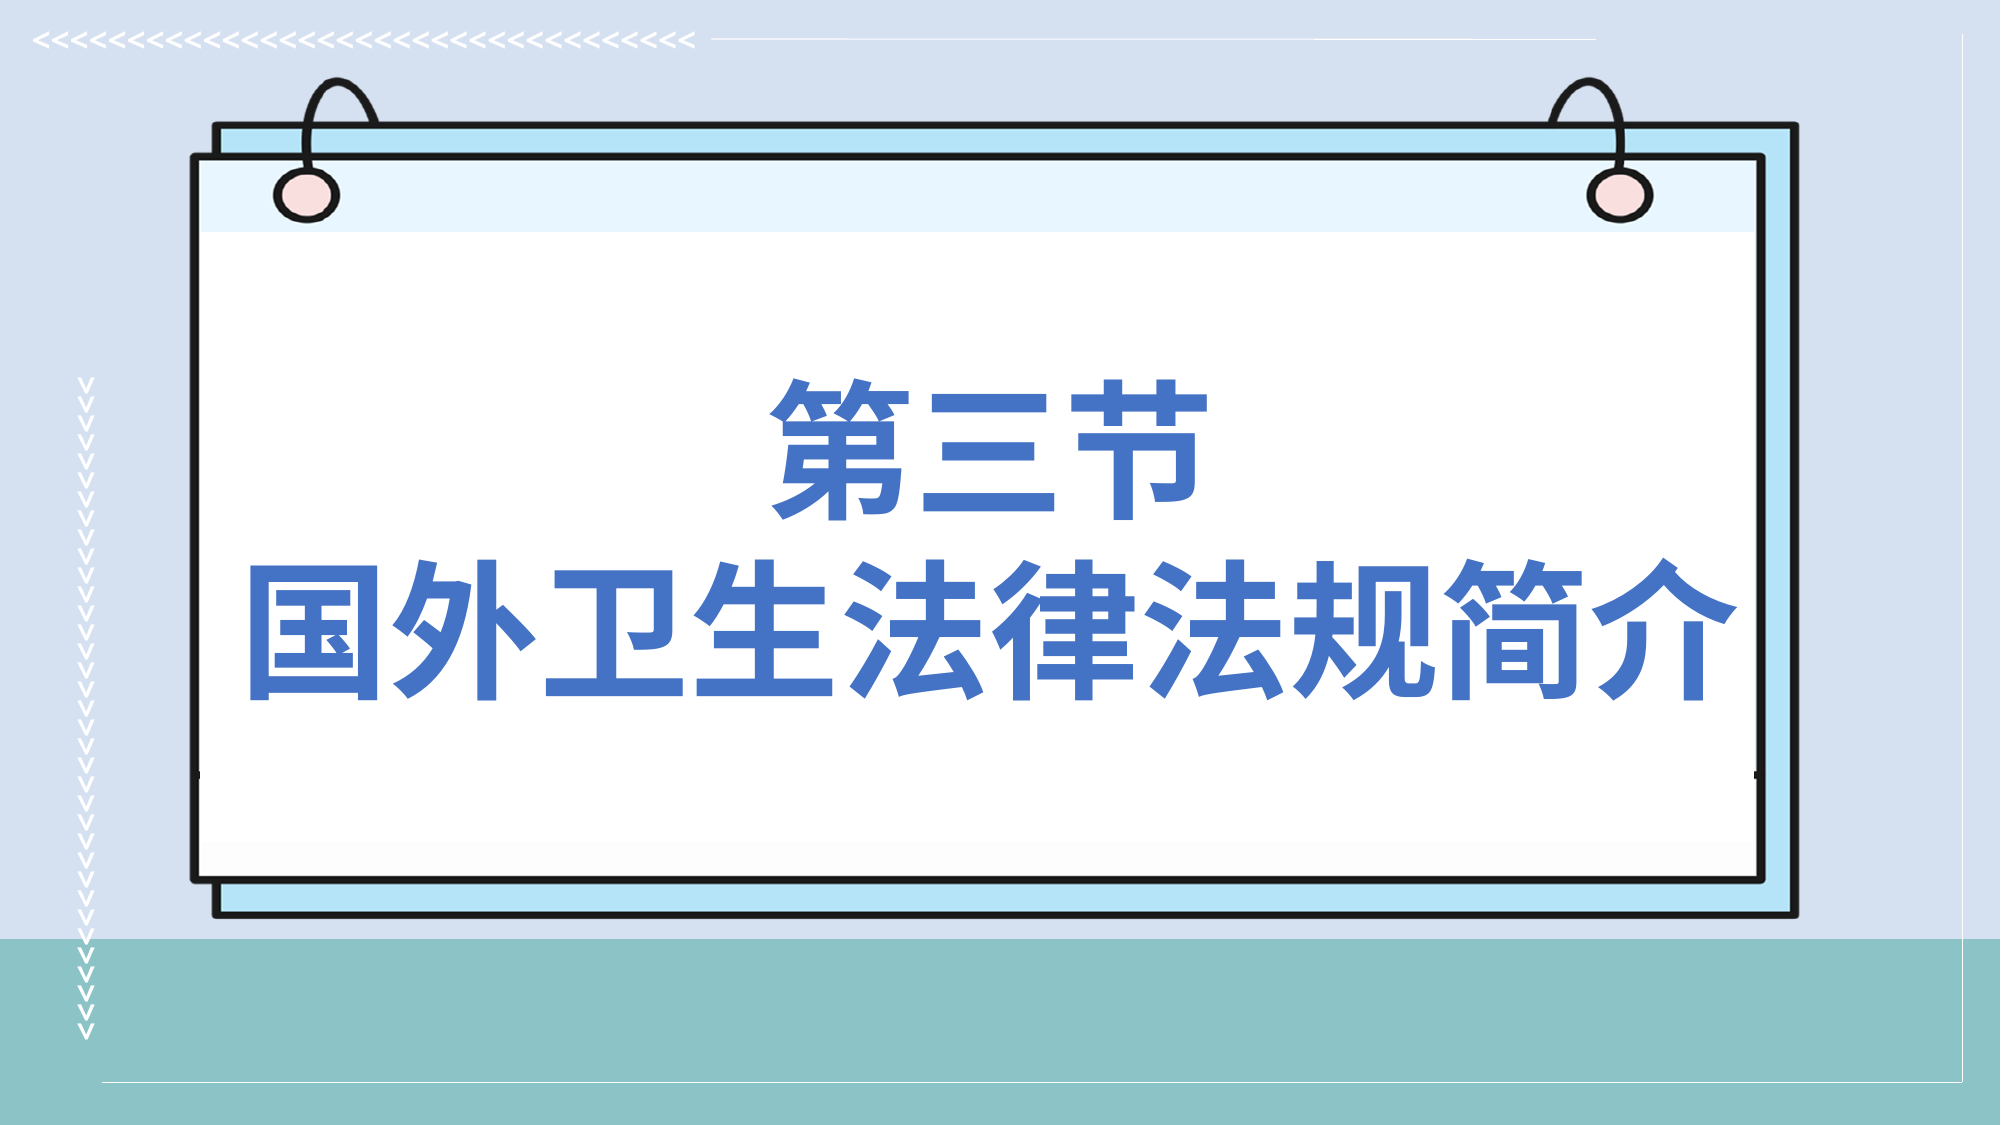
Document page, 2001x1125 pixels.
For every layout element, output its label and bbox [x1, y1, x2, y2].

picture [107, 37, 1841, 947]
